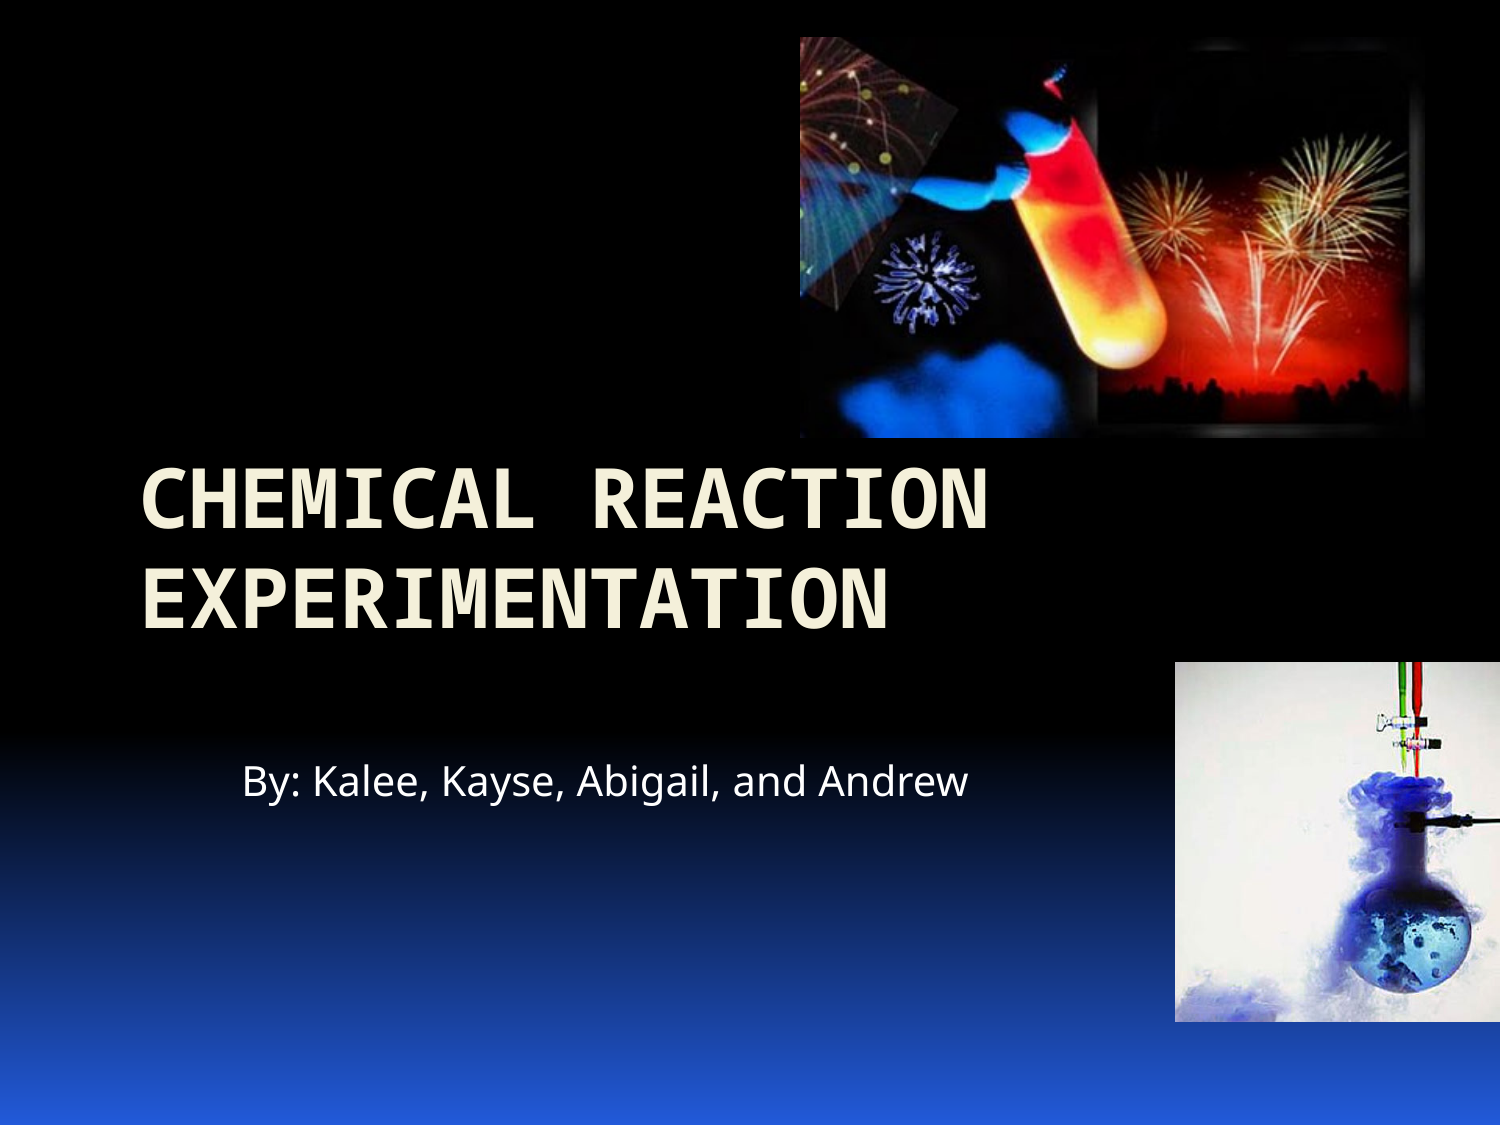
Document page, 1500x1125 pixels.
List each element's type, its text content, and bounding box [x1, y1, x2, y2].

title Chemical Reaction Experimentation [125, 437, 1400, 679]
picture [1174, 662, 1500, 1023]
subtitle By: Kalee, Kayse, Abigail, and Andrew [225, 525, 1275, 813]
picture [799, 37, 1426, 438]
